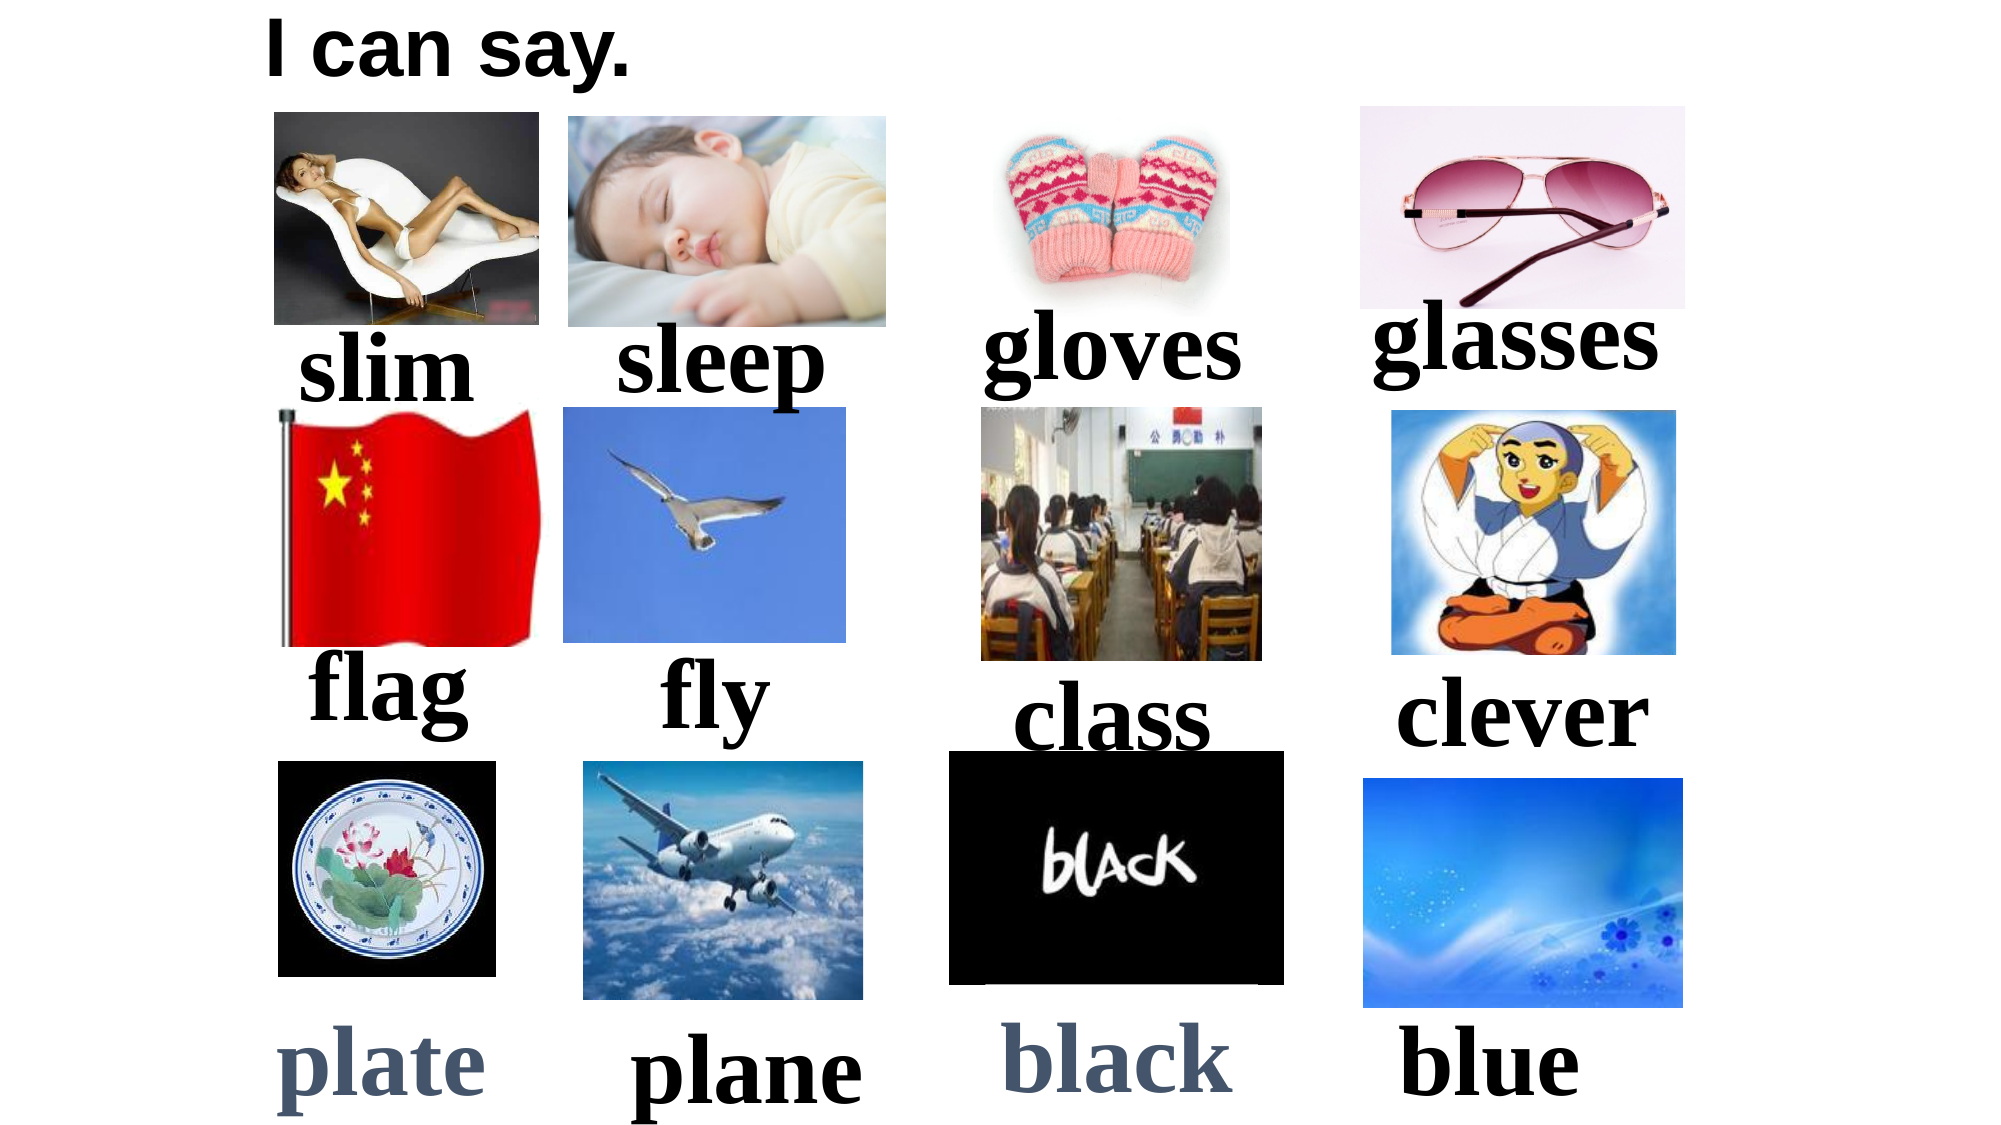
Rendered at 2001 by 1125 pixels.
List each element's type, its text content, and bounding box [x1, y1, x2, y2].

picture [583, 761, 864, 1000]
picture [980, 407, 1262, 661]
text_box I can say. [249, 0, 735, 101]
text_box blue [1383, 987, 1739, 1123]
picture [236, 398, 846, 647]
text_box fly [645, 643, 801, 756]
text_box plate [261, 987, 538, 1124]
picture [1391, 410, 1677, 655]
picture [278, 761, 496, 977]
text_box clever [1381, 638, 1677, 774]
text_box glasses [1356, 262, 1712, 397]
picture [993, 80, 1230, 317]
text_box slim [283, 294, 602, 407]
text_box flag [294, 643, 645, 749]
picture [1363, 778, 1683, 1008]
picture [949, 751, 1284, 985]
picture [1360, 106, 1686, 309]
text_box black [985, 985, 1258, 1120]
text_box plane [615, 996, 889, 1125]
text_box class [998, 661, 1258, 751]
picture [568, 116, 886, 328]
picture [274, 112, 539, 325]
text_box gloves [967, 272, 1323, 407]
text_box sleep [602, 285, 957, 420]
